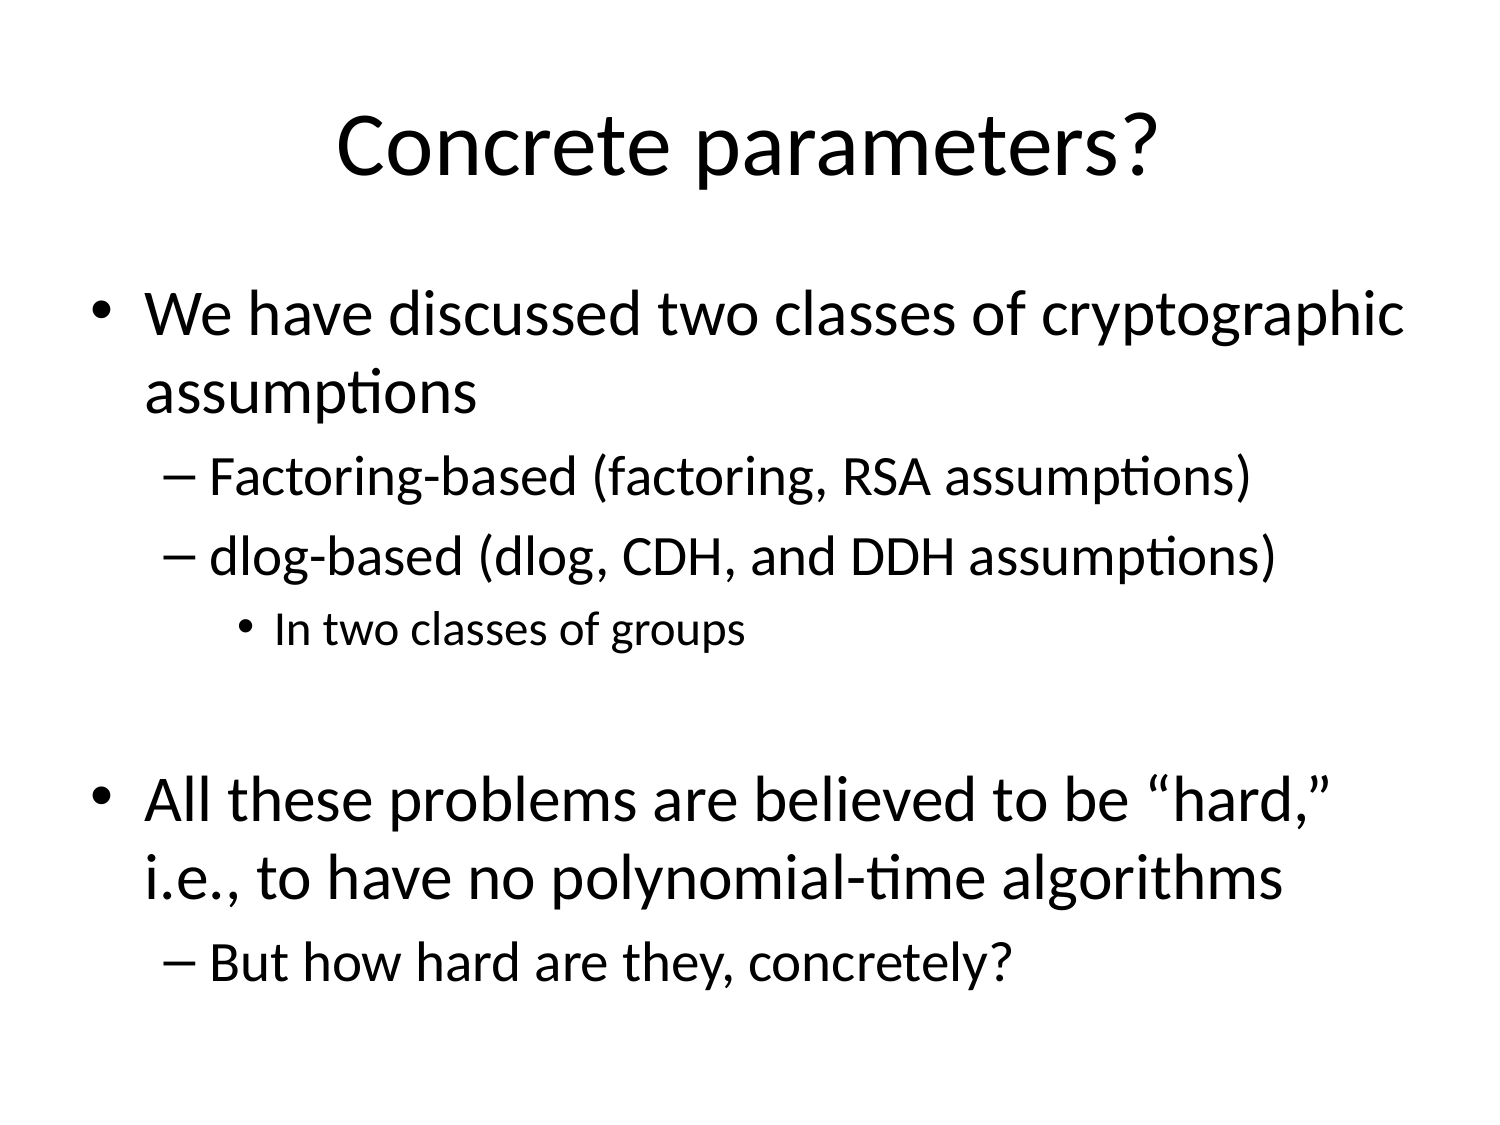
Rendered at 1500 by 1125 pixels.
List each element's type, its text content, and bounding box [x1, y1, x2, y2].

list We have discussed two classes of cryptographic assumptions Factoring-based (factoring, RSA assumptions) dlog-based (dlog, CDH, and DDH assumptions) In two classes of groups All these problems are believed to be “hard,” i.e., to have no polynomial-time algorithms But how hard are they, concretely? [75, 262, 1425, 1005]
title Concrete parameters? [75, 45, 1425, 233]
